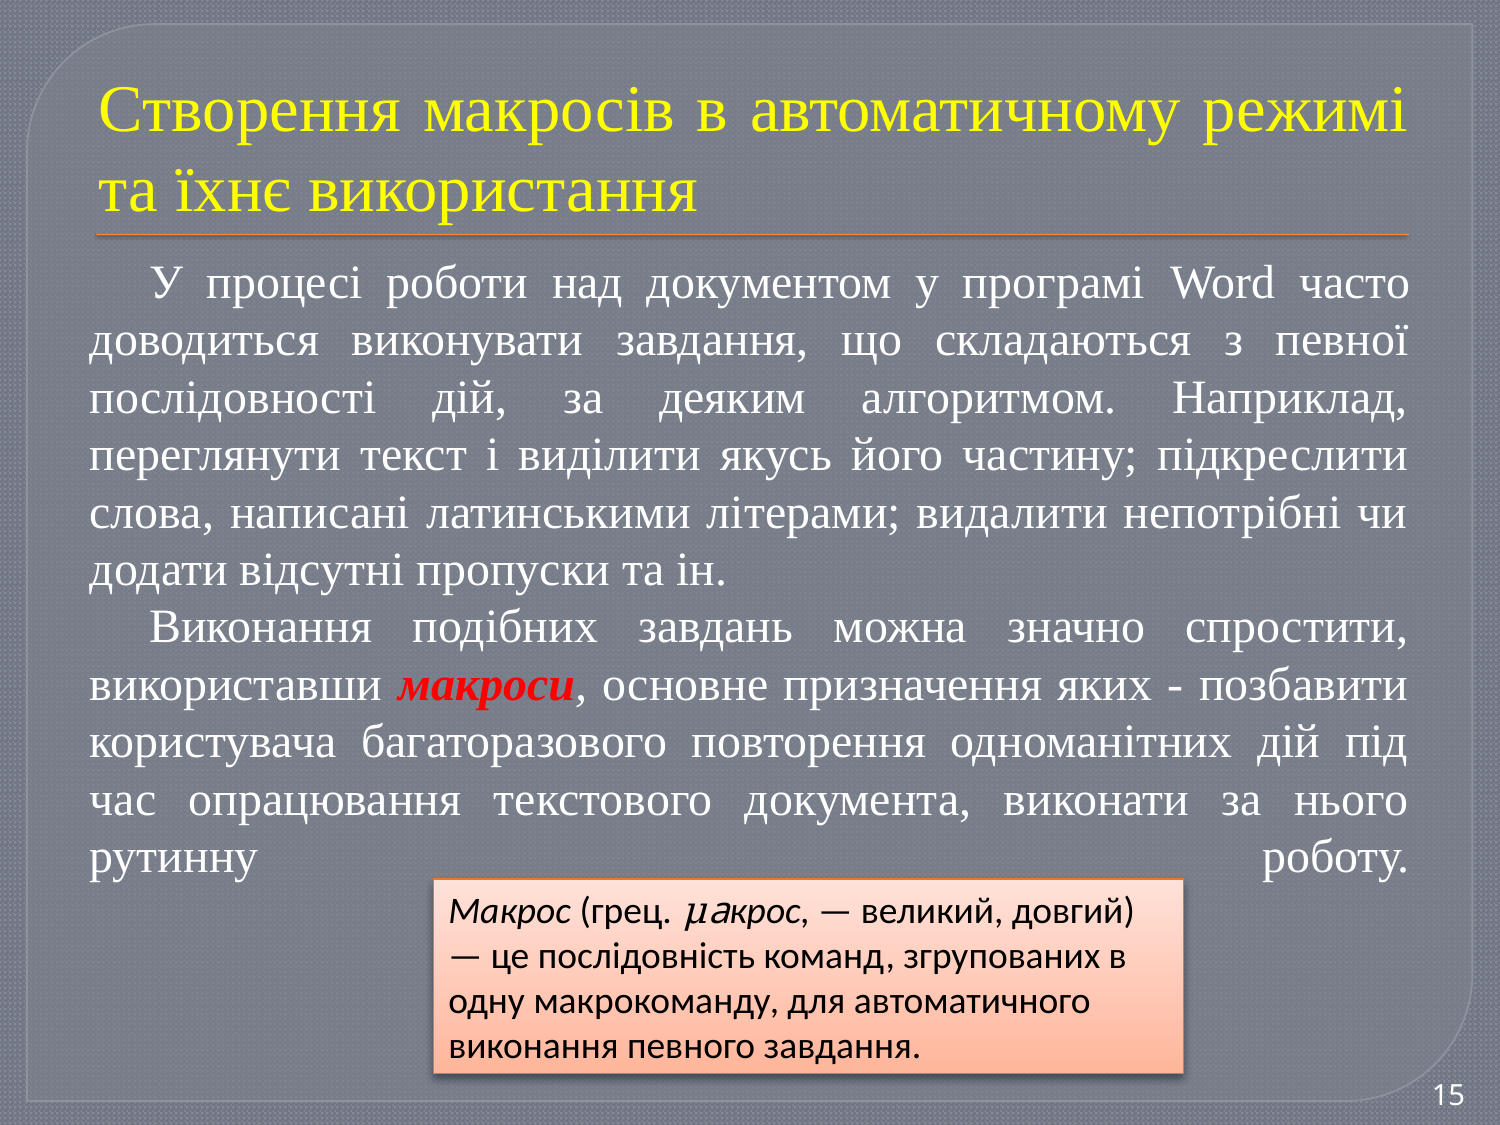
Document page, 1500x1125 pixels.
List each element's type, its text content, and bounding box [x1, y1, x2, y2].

title Створення макросів в автоматичному режимі та їхнє використання [75, 0, 1425, 233]
text_box Макрос (грец. μакрос, — великий, довгий) — це послідовність команд, згрупованих в одну макрокоманду, для автоматичного виконання певного завдання. [433, 878, 1184, 1074]
list У процесі роботи над документом у програмі Word часто доводиться виконувати завдання, що складаються з певної послідовності дій, за деяким алгоритмом. Наприклад, переглянути текст і виділити якусь його частину; підкреслити слова, написані латинськими літерами; видалити непотрібні чи додати відсутні пропуски та ін. Виконання подібних завдань можна значно спростити, використавши макроси, основне призначення яких - позбавити користувача багаторазового повторення одноманітних дій під час опрацювання текстового документа, виконати за нього рутинну роботу. [75, 242, 1425, 692]
slide_number 15 [1417, 1068, 1494, 1114]
